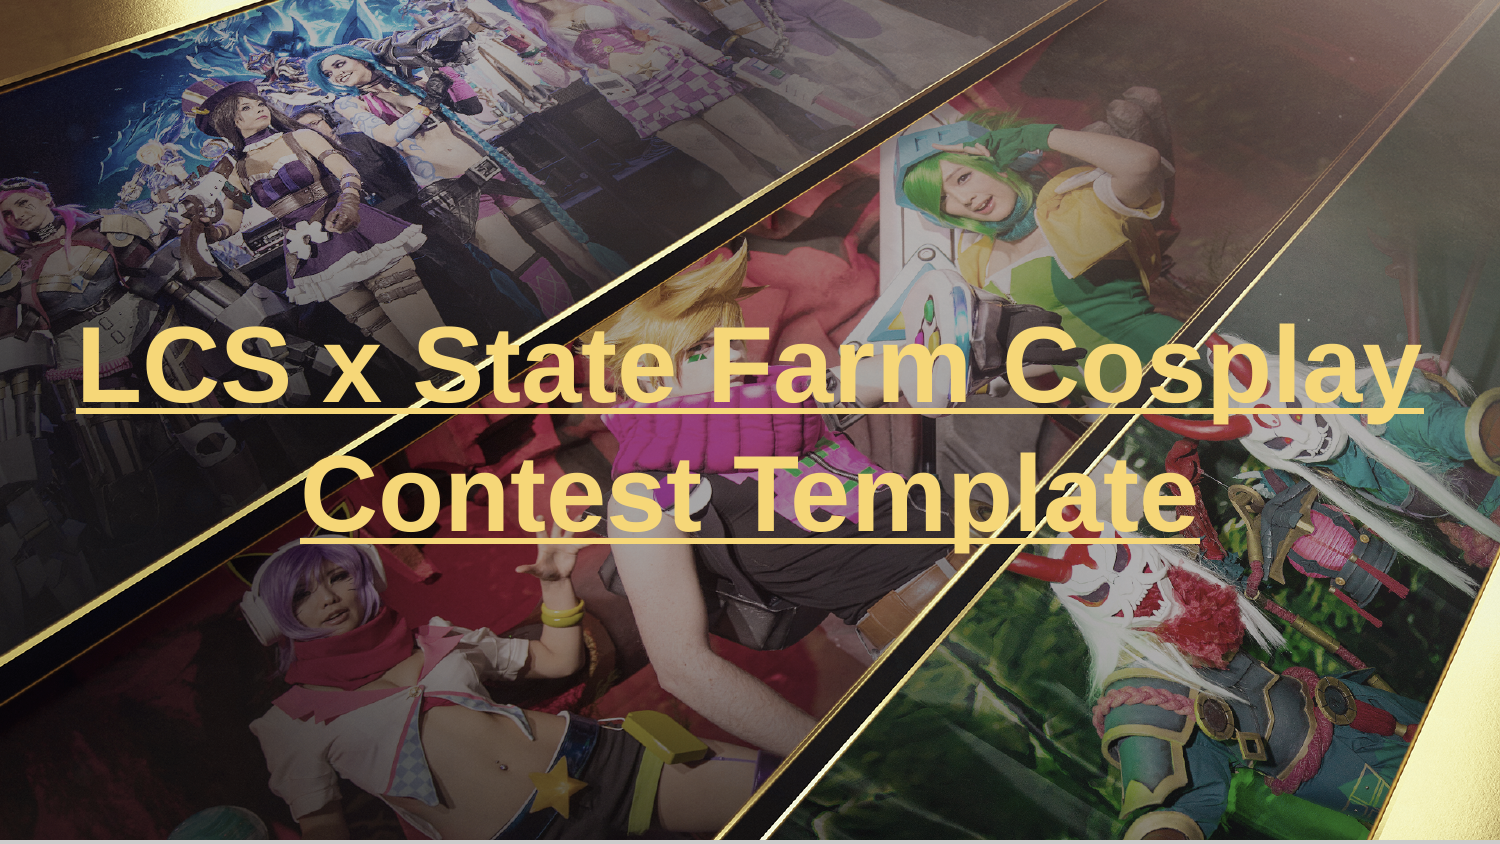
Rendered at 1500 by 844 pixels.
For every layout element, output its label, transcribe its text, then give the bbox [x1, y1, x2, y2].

title LCS x State Farm Cosplay Contest Template [51, 231, 1449, 569]
picture [0, 0, 1500, 840]
